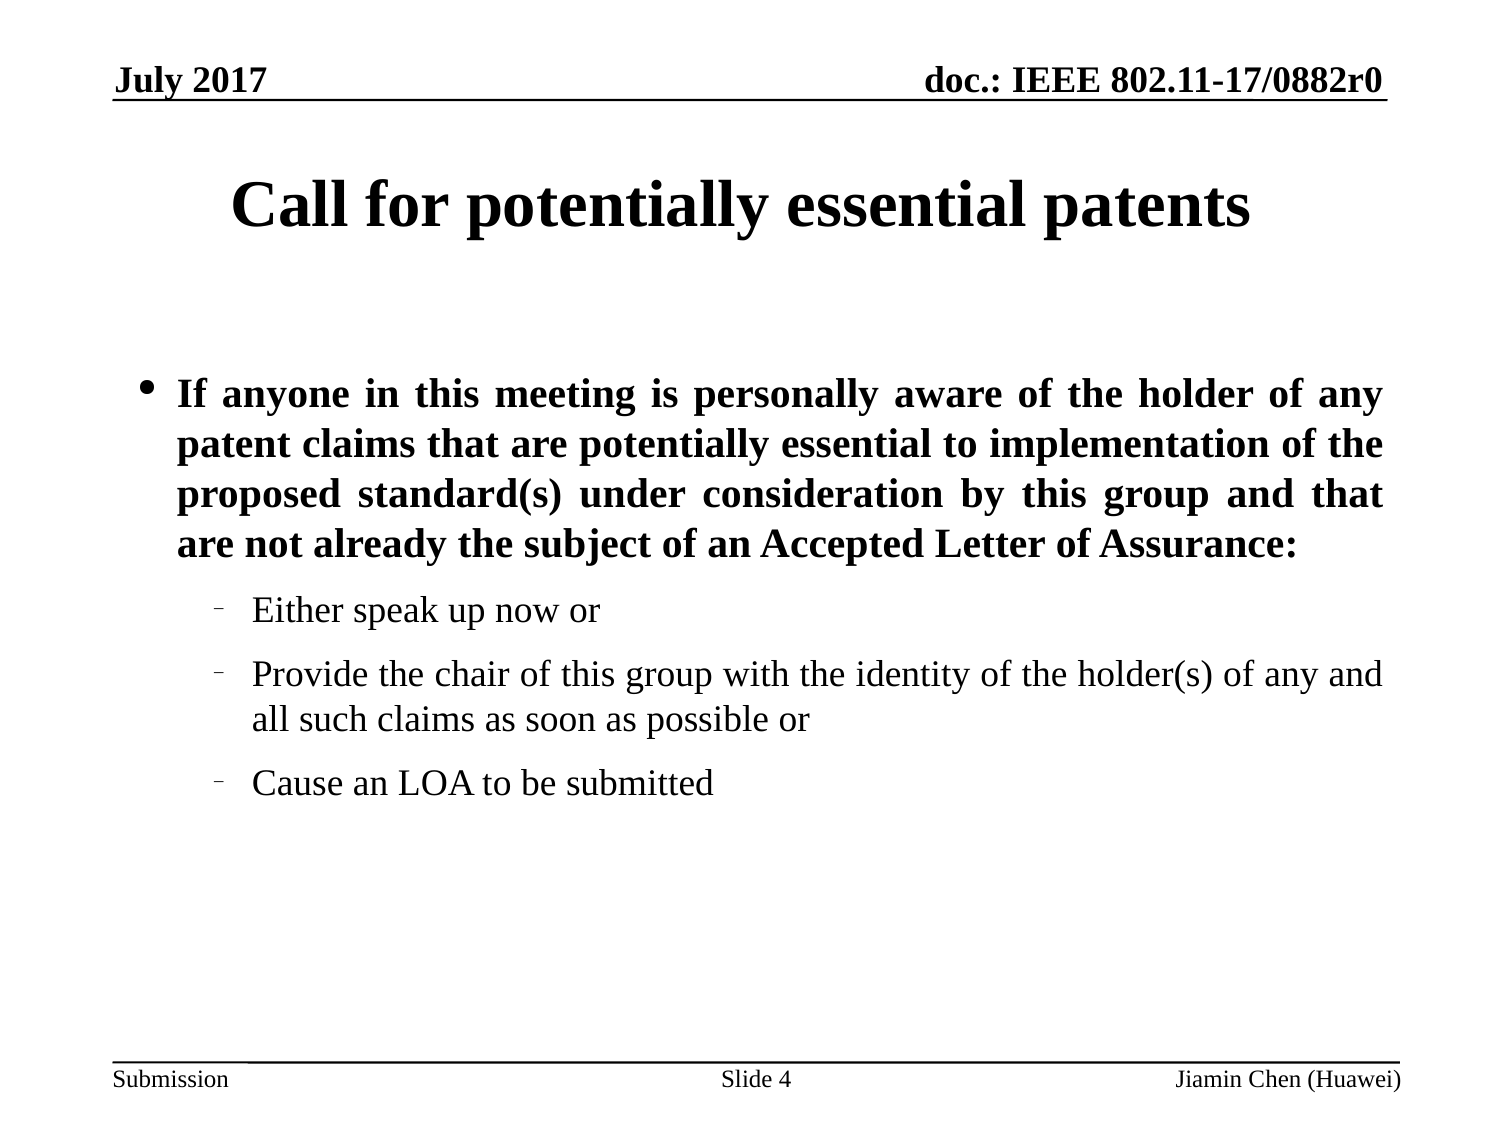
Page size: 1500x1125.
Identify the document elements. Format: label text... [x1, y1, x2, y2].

footer Jiamin Chen (Huawei) [773, 1061, 1402, 1093]
slide_number Slide 4 [712, 1061, 773, 1093]
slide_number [114, 54, 274, 101]
title Call for potentially essential patents [112, 112, 1388, 288]
list If anyone in this meeting is personally aware of the holder of any patent claims that are potentially essential to implementation of the proposed standard(s) under consideration by this group and that are not already the subject of an Accepted Letter of Assurance: Either speak up now or Provide the chair of this group with the identity of the holder(s) of any and all such claims as soon as possible or Cause an LOA to be submitted [123, 299, 1400, 1050]
